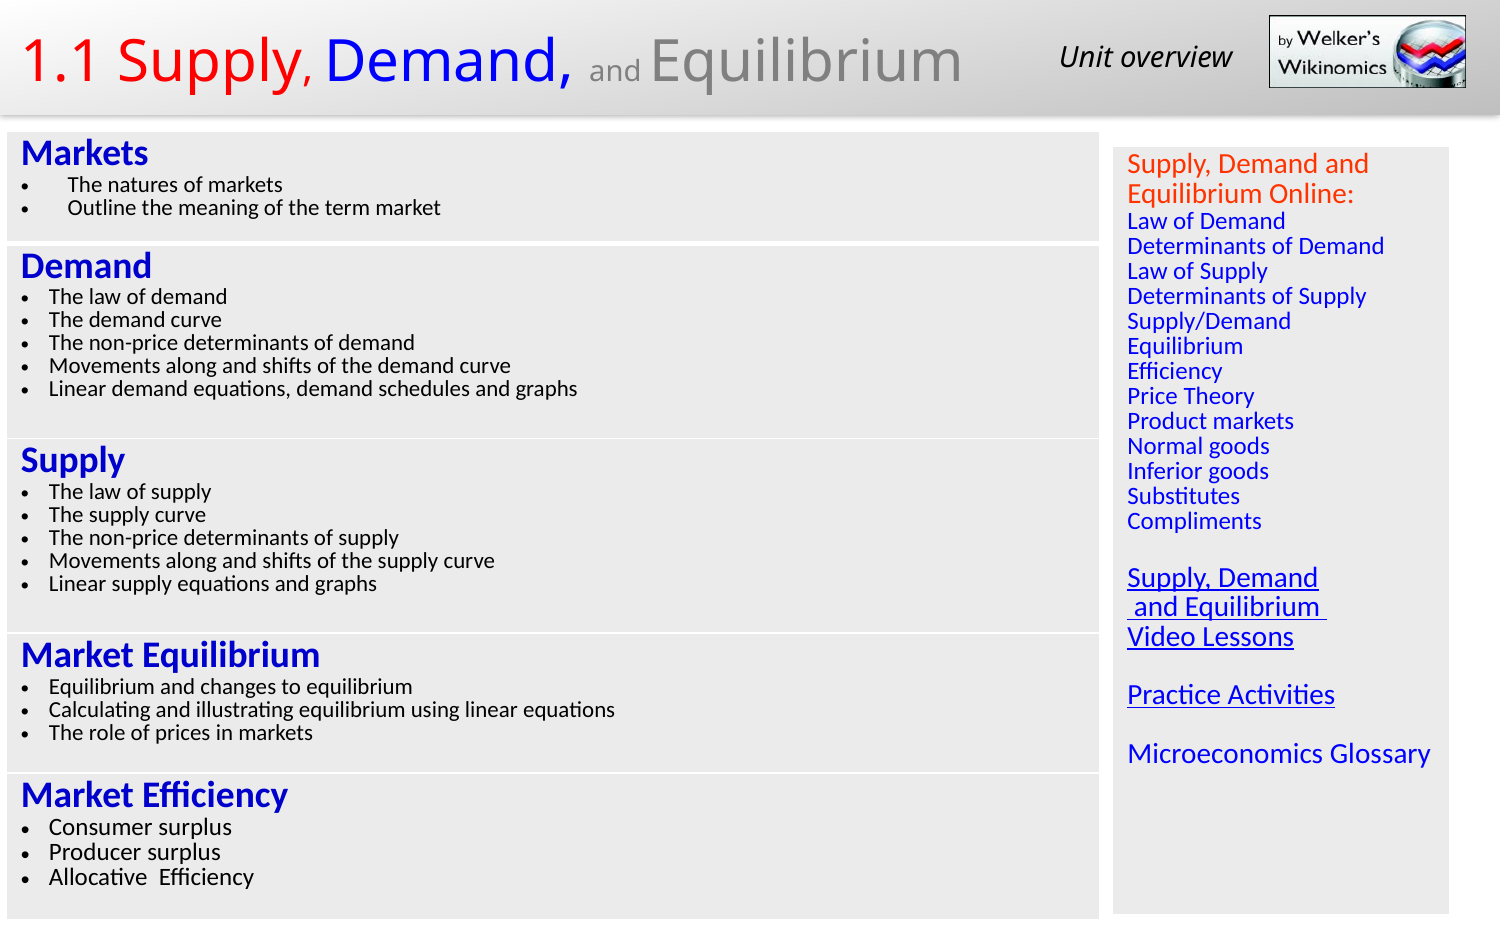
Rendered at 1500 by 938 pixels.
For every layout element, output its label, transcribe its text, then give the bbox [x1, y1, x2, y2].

table_cell Market Efficiency Consumer surplus Producer surplus Allocative Efficiency [7, 774, 1099, 919]
table_cell Supply The law of supply The supply curve The non-price determinants of supply Movements along and shifts of the supply curve Linear supply equations and graphs [7, 439, 1099, 632]
table_cell Market Equilibrium Equilibrium and changes to equilibrium Calculating and illustrating equilibrium using linear equations The role of prices in markets [7, 634, 1099, 772]
table_header Supply, Demand and Equilibrium Online: Law of Demand Determinants of Demand Law of Supply Determinants of Supply Supply/Demand Equilibrium Efficiency Price Theory Product markets Normal goods Inferior goods Substitutes Compliments Supply, Demand and Equilibrium Video Lessons Practice Activities Microeconomics Glossary [1113, 147, 1449, 914]
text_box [0, 0, 1500, 115]
table_header Markets The natures of markets Outline the meaning of the term market [7, 132, 1099, 241]
table_cell Demand The law of demand The demand curve The non-price determinants of demand Movements along and shifts of the demand curve Linear demand equations, demand schedules and graphs [7, 246, 1099, 438]
